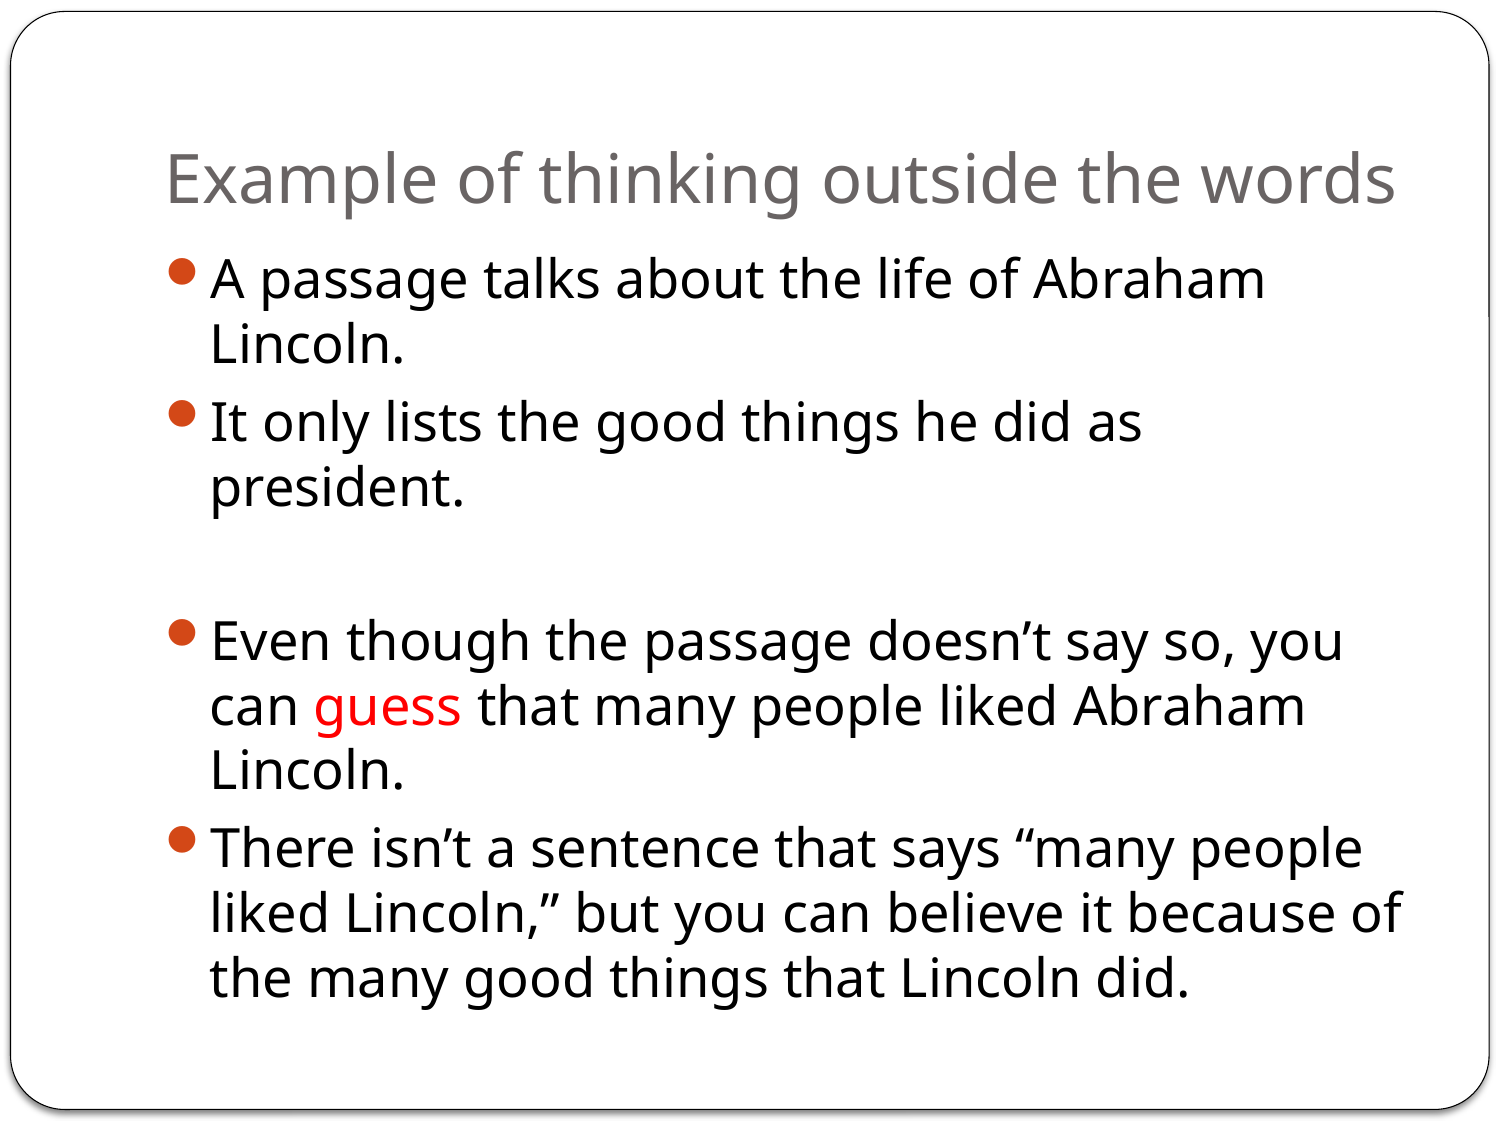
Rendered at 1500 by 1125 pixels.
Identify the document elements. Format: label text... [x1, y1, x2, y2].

title Example of thinking outside the words [150, 45, 1425, 233]
list A passage talks about the life of Abraham Lincoln. It only lists the good things he did as president. Even though the passage doesn’t say so, you can guess that many people liked Abraham Lincoln. There isn’t a sentence that says “many people liked Lincoln,” but you can believe it because of the many good things that Lincoln did. [150, 237, 1425, 988]
